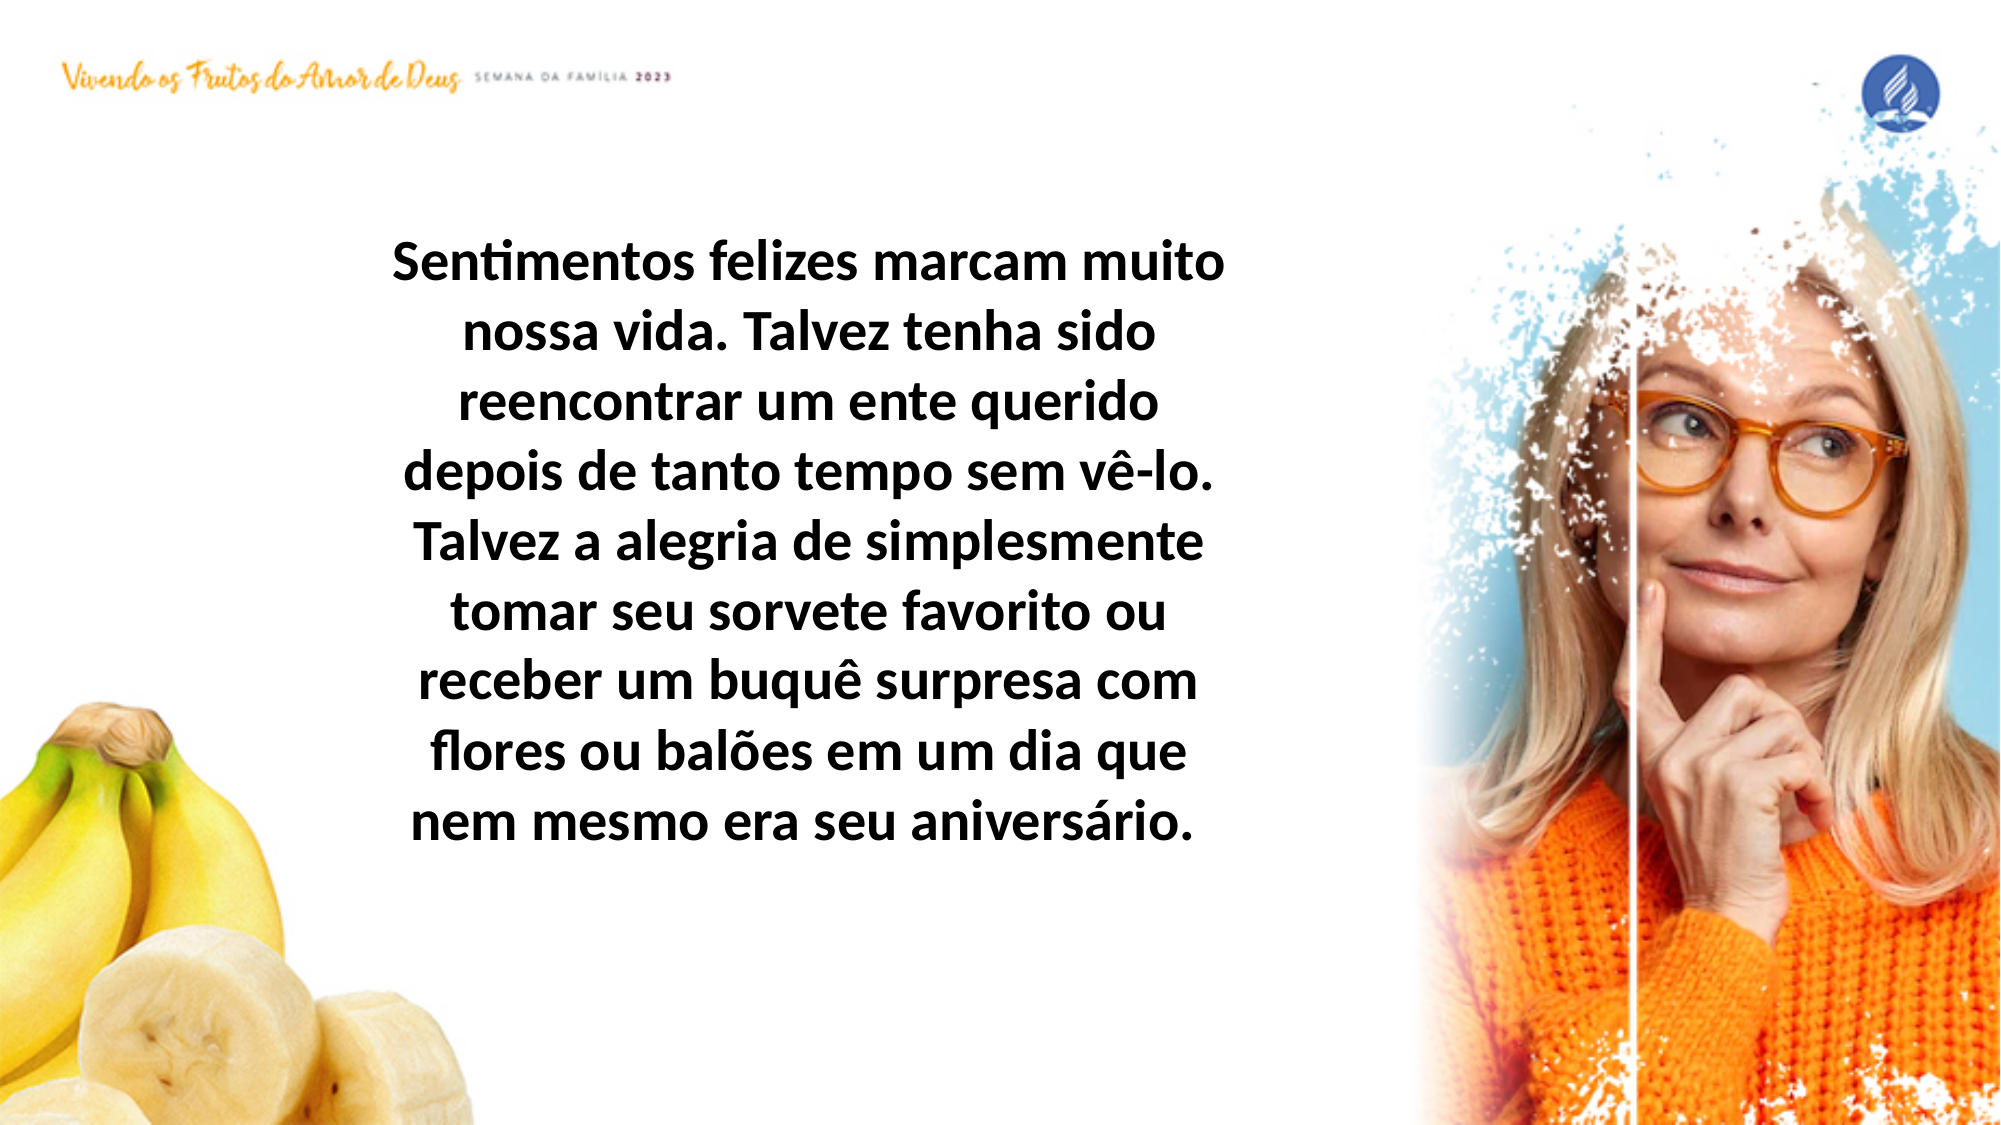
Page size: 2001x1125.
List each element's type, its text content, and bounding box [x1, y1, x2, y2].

text_box Sentimentos felizes marcam muito nossa vida. Talvez tenha sido reencontrar um ente querido depois de tanto tempo sem vê-lo. Talvez a alegria de simplesmente tomar seu sorvete favorito ou receber um buquê surpresa com flores ou balões em um dia que nem mesmo era seu aniversário. [358, 214, 1268, 860]
picture [0, 0, 2001, 1125]
